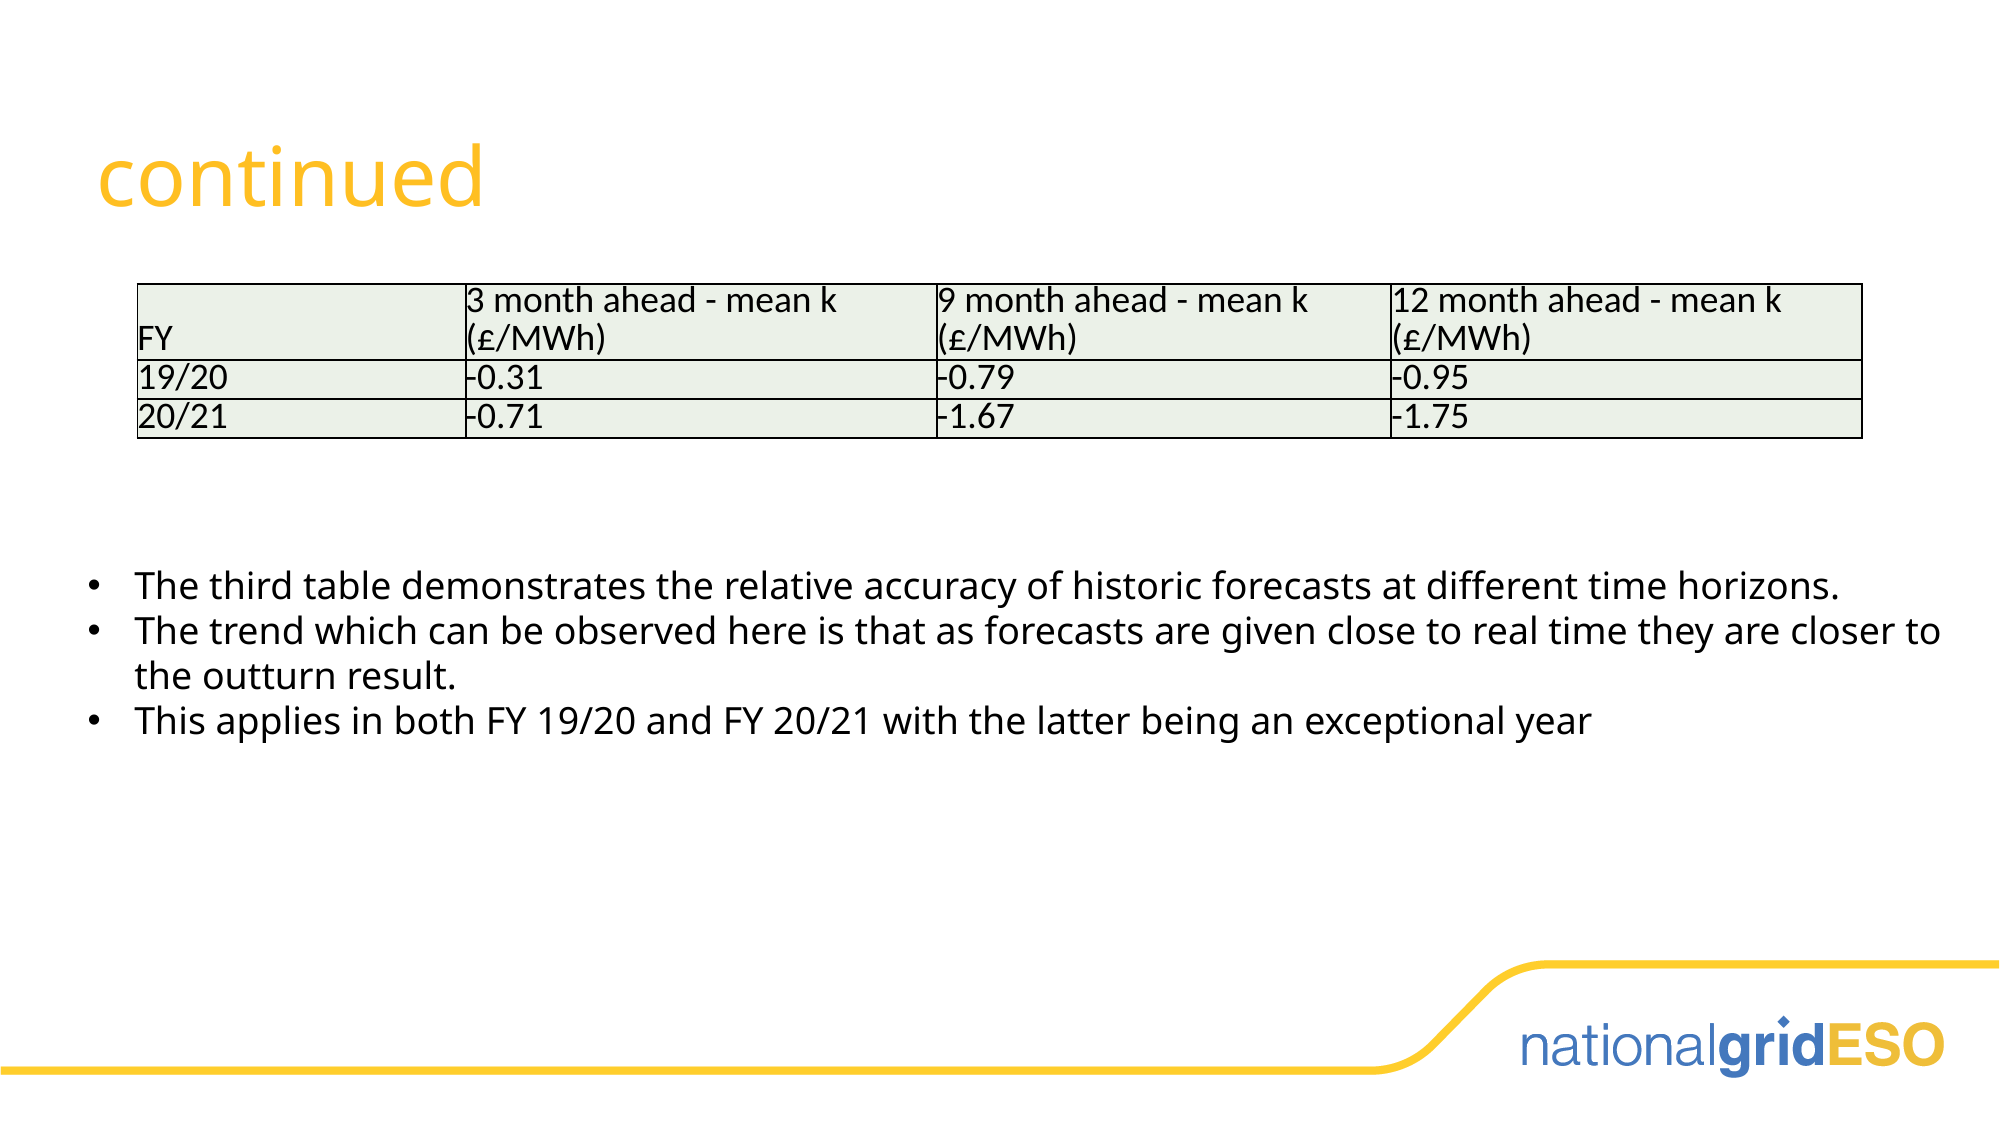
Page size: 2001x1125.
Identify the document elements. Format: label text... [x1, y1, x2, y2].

table_cell -1.67 [938, 400, 1390, 437]
table_cell -0.95 [1392, 361, 1861, 398]
table_header 12 month ahead - mean k (£/MWh) [1392, 285, 1861, 359]
table_cell -0.71 [467, 400, 936, 437]
table_cell 20/21 [138, 400, 465, 437]
table_header FY [138, 285, 465, 359]
text_box The third table demonstrates the relative accuracy of historic forecasts at different time horizons. The trend which can be observed here is that as forecasts are given close to real time they are closer to the outturn result. This applies in both FY 19/20 and FY 20/21 with the latter being an exceptional year [72, 554, 2000, 750]
table_cell 19/20 [138, 361, 465, 398]
title continued [81, 127, 909, 233]
table_cell -0.31 [467, 361, 936, 398]
table_header 3 month ahead - mean k (£/MWh) [467, 285, 936, 359]
table_cell -1.75 [1392, 400, 1861, 437]
table_cell -0.79 [938, 361, 1390, 398]
table_header 9 month ahead - mean k (£/MWh) [938, 285, 1390, 359]
picture [0, 954, 2000, 1125]
